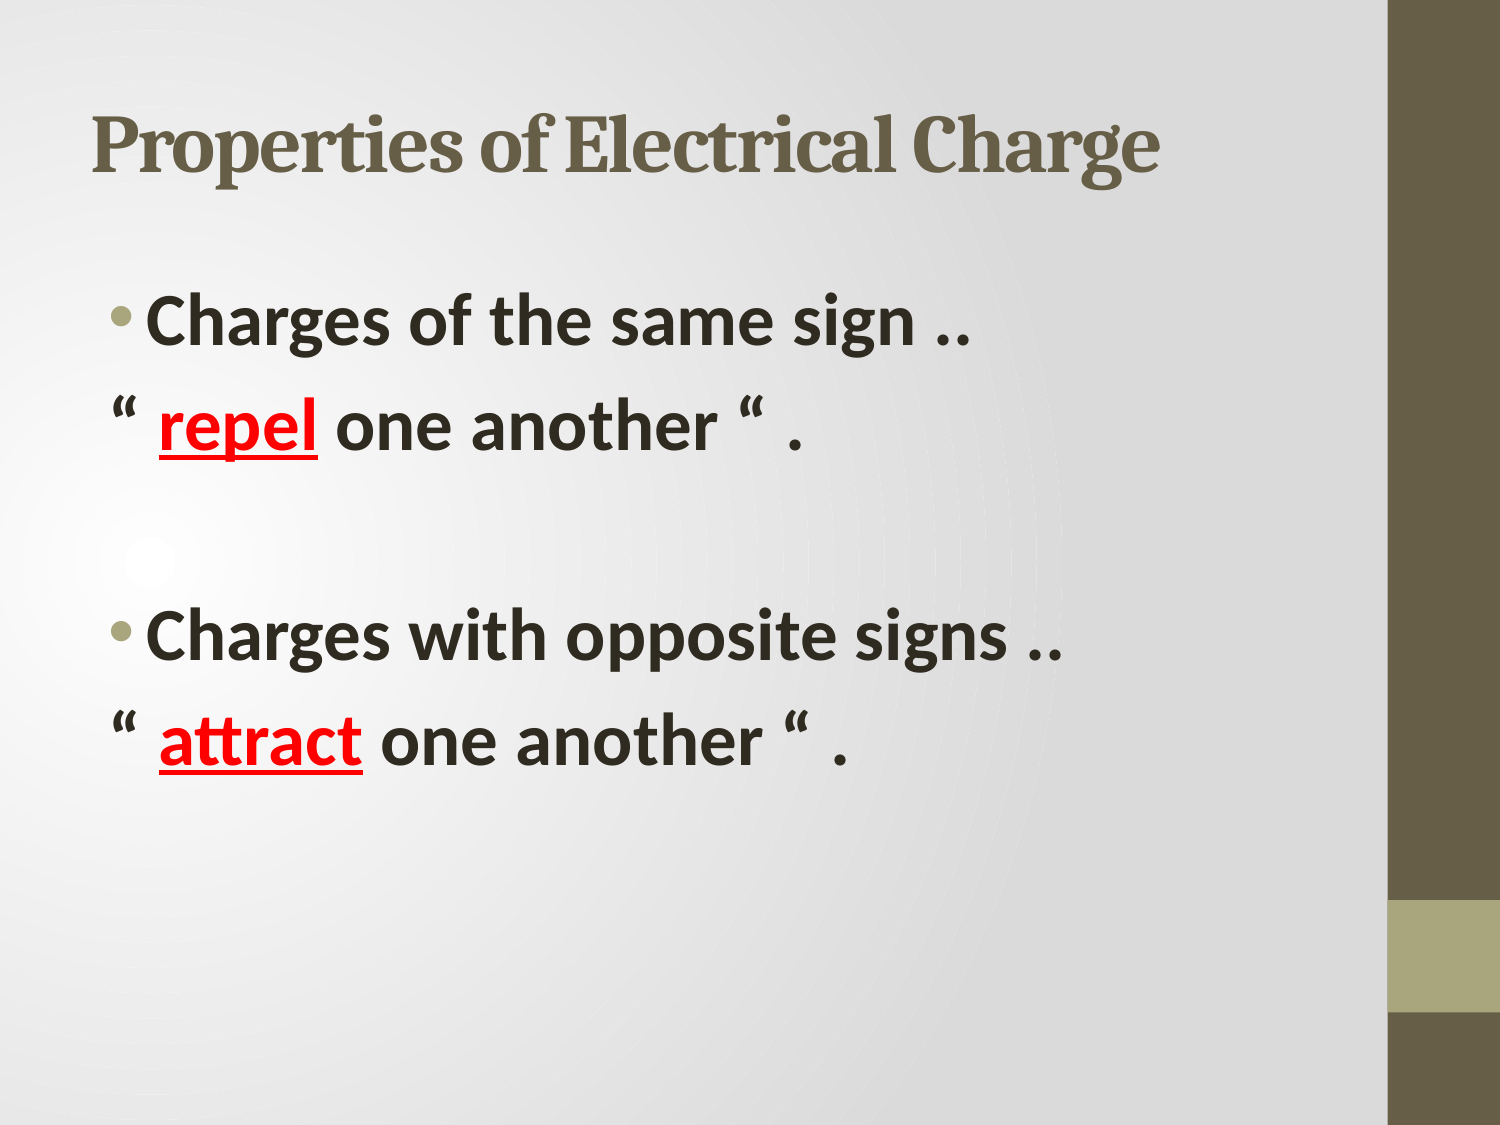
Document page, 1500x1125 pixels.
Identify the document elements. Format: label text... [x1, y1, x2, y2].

title Properties of Electrical Charge [75, 45, 1325, 233]
list Charges of the same sign .. “ repel one another “ . Charges with opposite signs .. “ attract one another “ . [75, 262, 1325, 1050]
